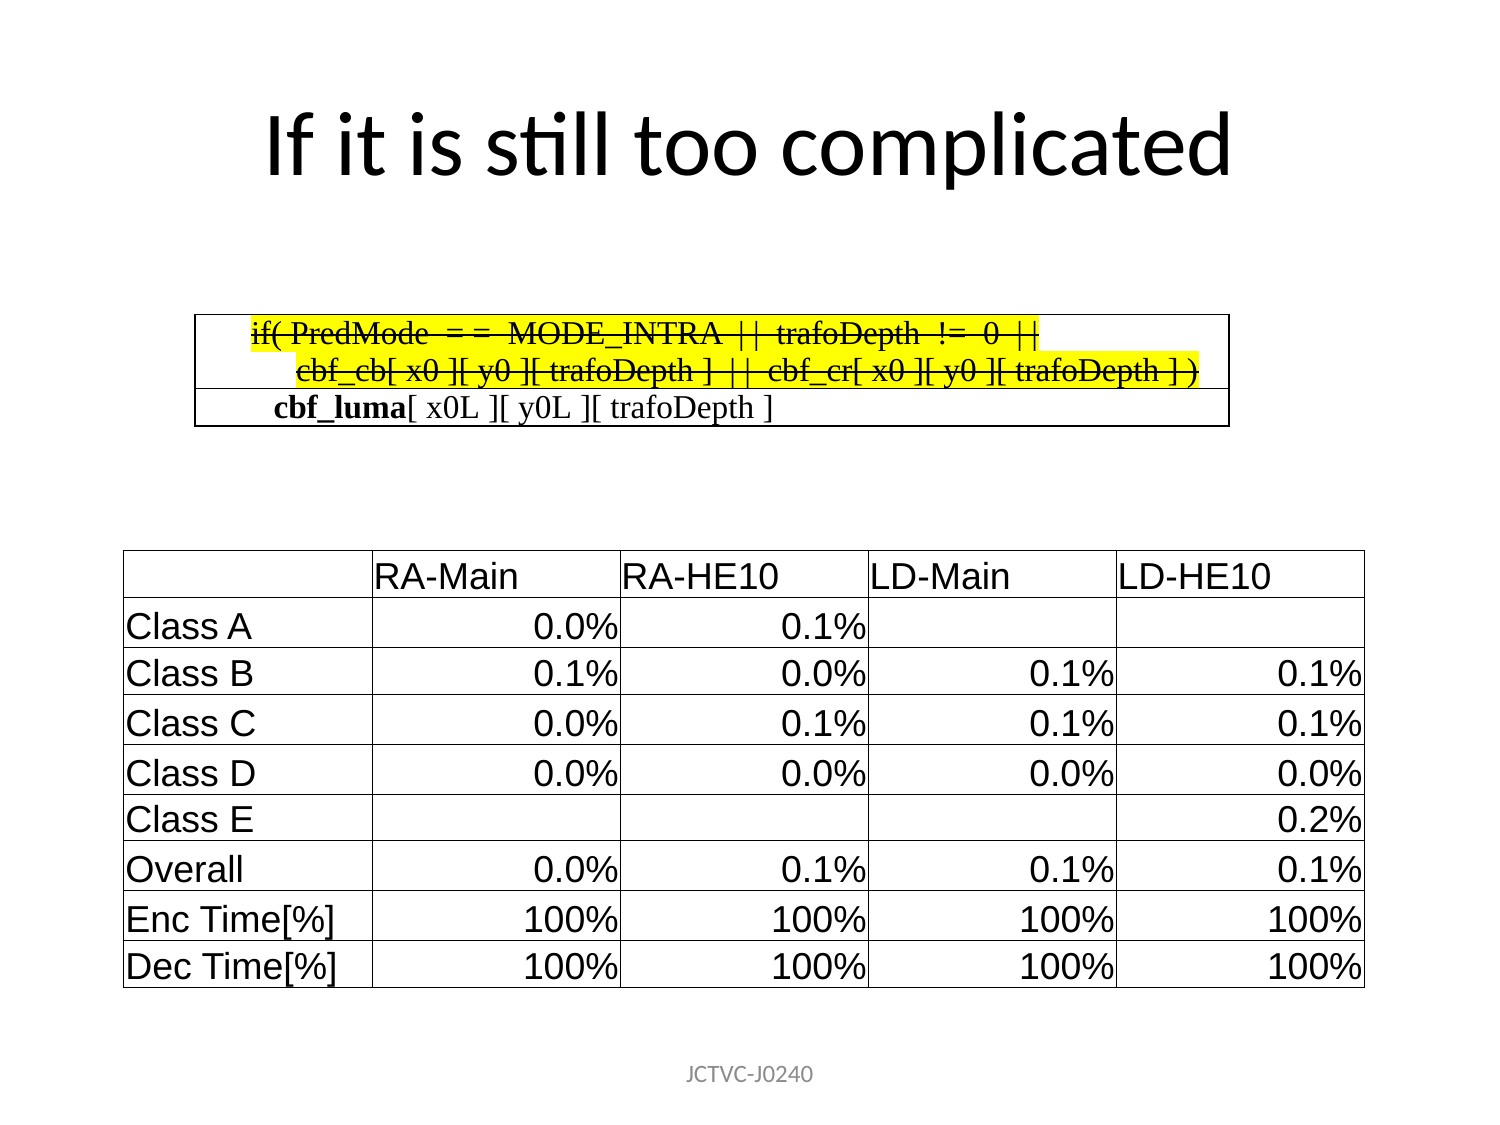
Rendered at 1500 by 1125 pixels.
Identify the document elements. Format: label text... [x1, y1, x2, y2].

table_cell 100% [1117, 891, 1364, 940]
table_cell 0.0% [1117, 745, 1364, 794]
table_cell 100% [373, 941, 620, 987]
table_cell [869, 795, 1116, 840]
table_cell 0.1% [621, 695, 868, 744]
table_cell 0.1% [1117, 648, 1364, 694]
table_cell [621, 795, 868, 840]
table_cell 0.2% [1117, 795, 1364, 840]
table_header LD-HE10 [1117, 551, 1364, 597]
table_cell 0.0% [373, 695, 620, 744]
table_cell Class E [124, 795, 372, 840]
table_cell Dec Time[%] [124, 941, 372, 987]
table_cell Class C [124, 695, 372, 744]
table_cell 100% [869, 941, 1116, 987]
table_cell 100% [621, 891, 868, 940]
table_header [124, 551, 372, 597]
table_cell [373, 795, 620, 840]
table_cell 0.1% [869, 695, 1116, 744]
table_cell 0.0% [373, 841, 620, 890]
table_cell 100% [373, 891, 620, 940]
table_cell Class D [124, 745, 372, 794]
table_cell Class A [124, 598, 372, 647]
title If it is still too complicated [75, 45, 1425, 233]
table_cell 0.1% [869, 841, 1116, 890]
table_cell 0.1% [1117, 695, 1364, 744]
table_cell 0.1% [621, 598, 868, 647]
footer JCTVC-J0240 [512, 1042, 988, 1103]
table_header RA-Main [373, 551, 620, 597]
table_cell 100% [869, 891, 1116, 940]
table_cell cbf_luma[ x0L ][ y0L ][ trafoDepth ] [196, 389, 1228, 425]
table_cell 0.1% [1117, 841, 1364, 890]
table_cell Enc Time[%] [124, 891, 372, 940]
table_cell 0.0% [621, 745, 868, 794]
table_cell 0.1% [869, 648, 1116, 694]
table_cell 0.0% [373, 598, 620, 647]
table_cell 0.0% [869, 745, 1116, 794]
table_cell 0.0% [373, 745, 620, 794]
table_header RA-HE10 [621, 551, 868, 597]
table_cell 100% [1117, 941, 1364, 987]
table_cell 0.1% [621, 841, 868, 890]
table_cell 100% [621, 941, 868, 987]
table_header if( PredMode = = MODE_INTRA | | trafoDepth != 0 | | cbf_cb[ x0 ][ y0 ][ trafoDepth ] | | cbf_cr[ x0 ][ y0 ][ trafoDepth ] ) [196, 315, 1228, 388]
table_cell Class B [124, 648, 372, 694]
table_cell Overall [124, 841, 372, 890]
table_header LD-Main [869, 551, 1116, 597]
table_cell [869, 598, 1116, 647]
table_cell 0.0% [621, 648, 868, 694]
table_cell 0.1% [373, 648, 620, 694]
table_cell [1117, 598, 1364, 647]
